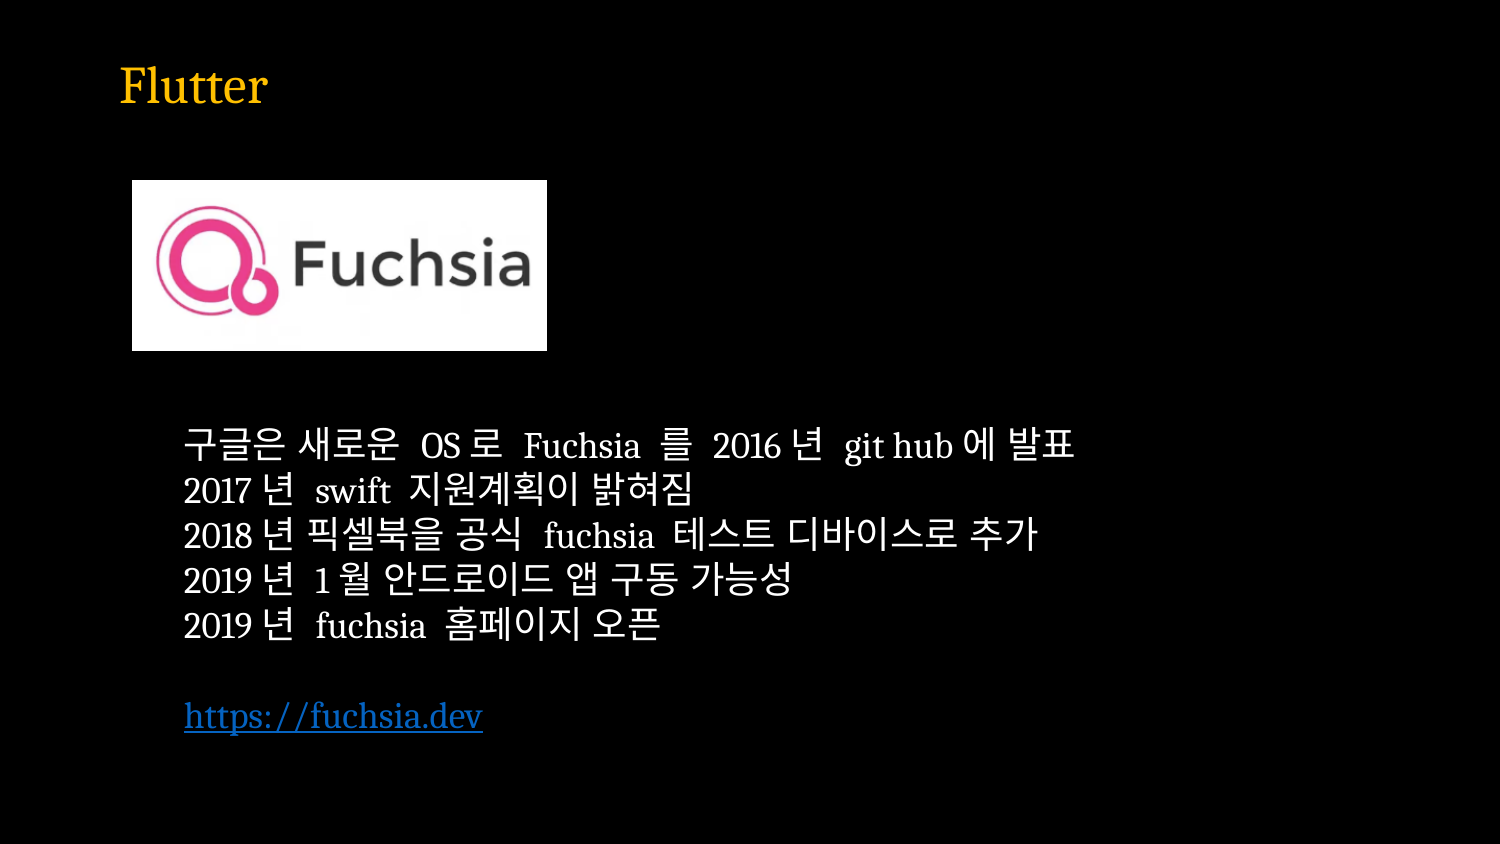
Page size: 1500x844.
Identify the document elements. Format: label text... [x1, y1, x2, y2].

text_box 구글은 새로운 OS로 Fuchsia 를 2016년 git hub에 발표 2017년 swift 지원계획이 밝혀짐 2018년 픽셀북을 공식 fuchsia 테스트 디바이스로 추가 2019년 1월 안드로이드 앱 구동 가능성 2019년 fuchsia 홈페이지 오픈 https://fuchsia.dev [169, 413, 1092, 834]
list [132, 180, 547, 352]
title Flutter [104, 49, 1270, 181]
